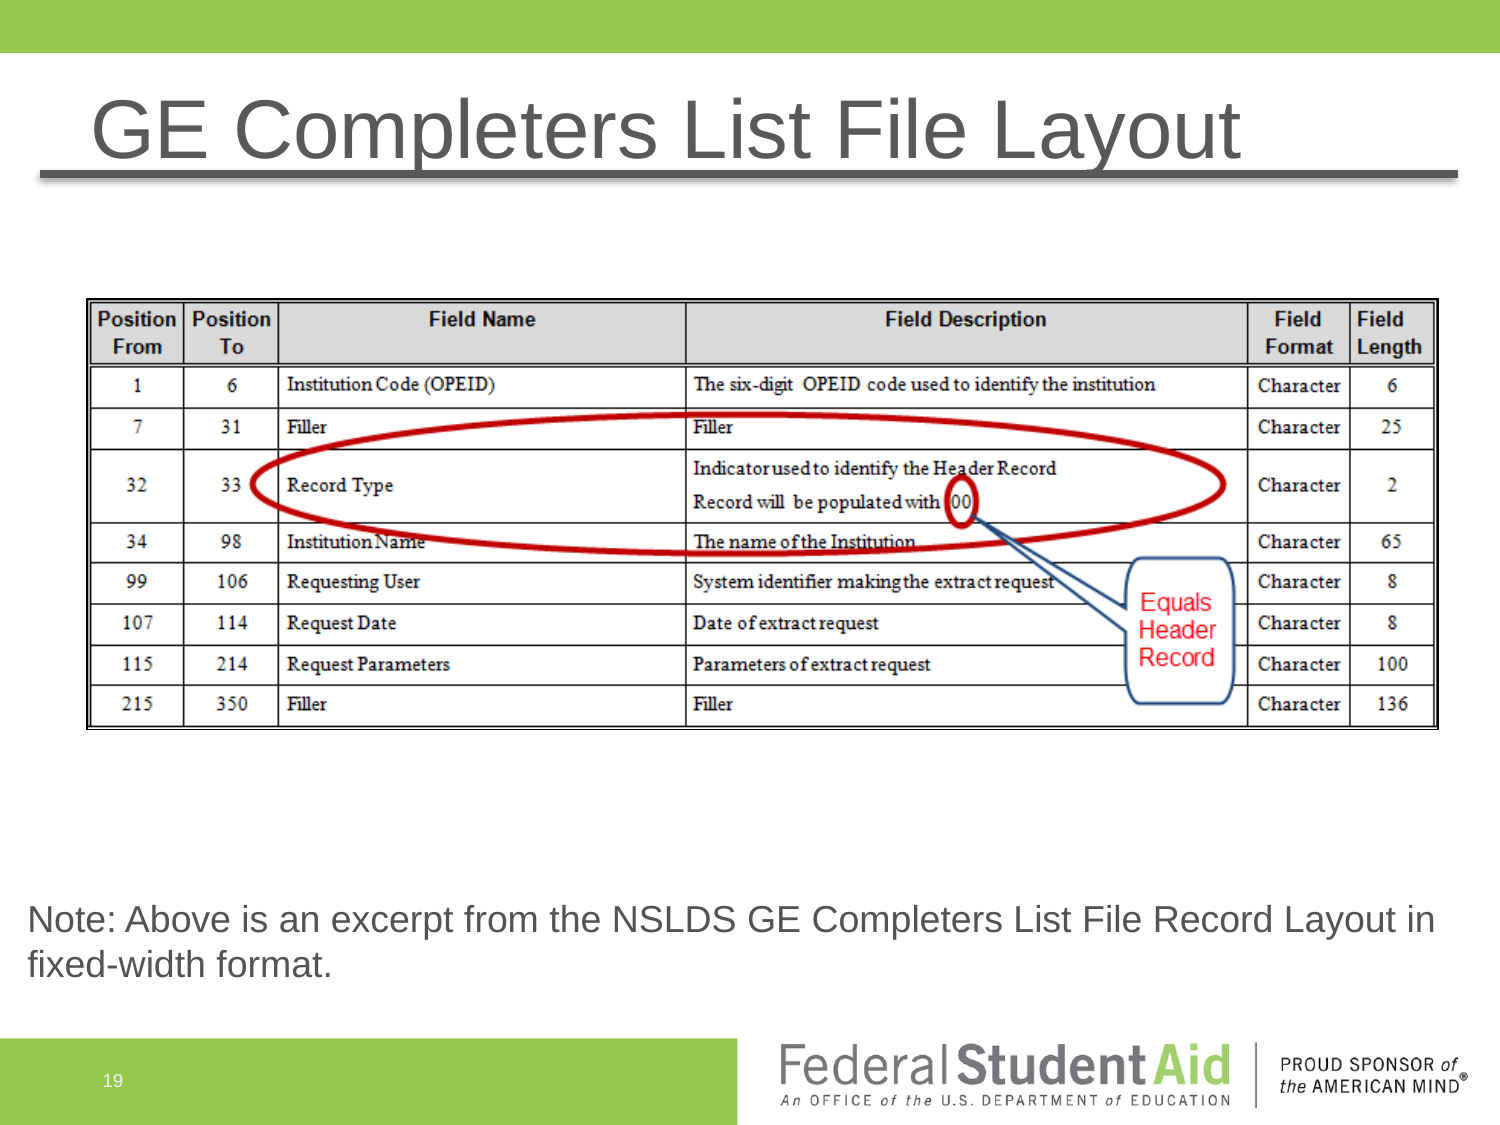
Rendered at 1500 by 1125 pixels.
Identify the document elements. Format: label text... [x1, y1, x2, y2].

picture [761, 1018, 1488, 1125]
text_box Note: Above is an excerpt from the NSLDS GE Completers List File Record Layout in fixed-width format. [12, 887, 1475, 994]
slide_number 19 [87, 1050, 438, 1110]
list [87, 299, 1438, 729]
title GE Completers List File Layout [75, 67, 1479, 175]
